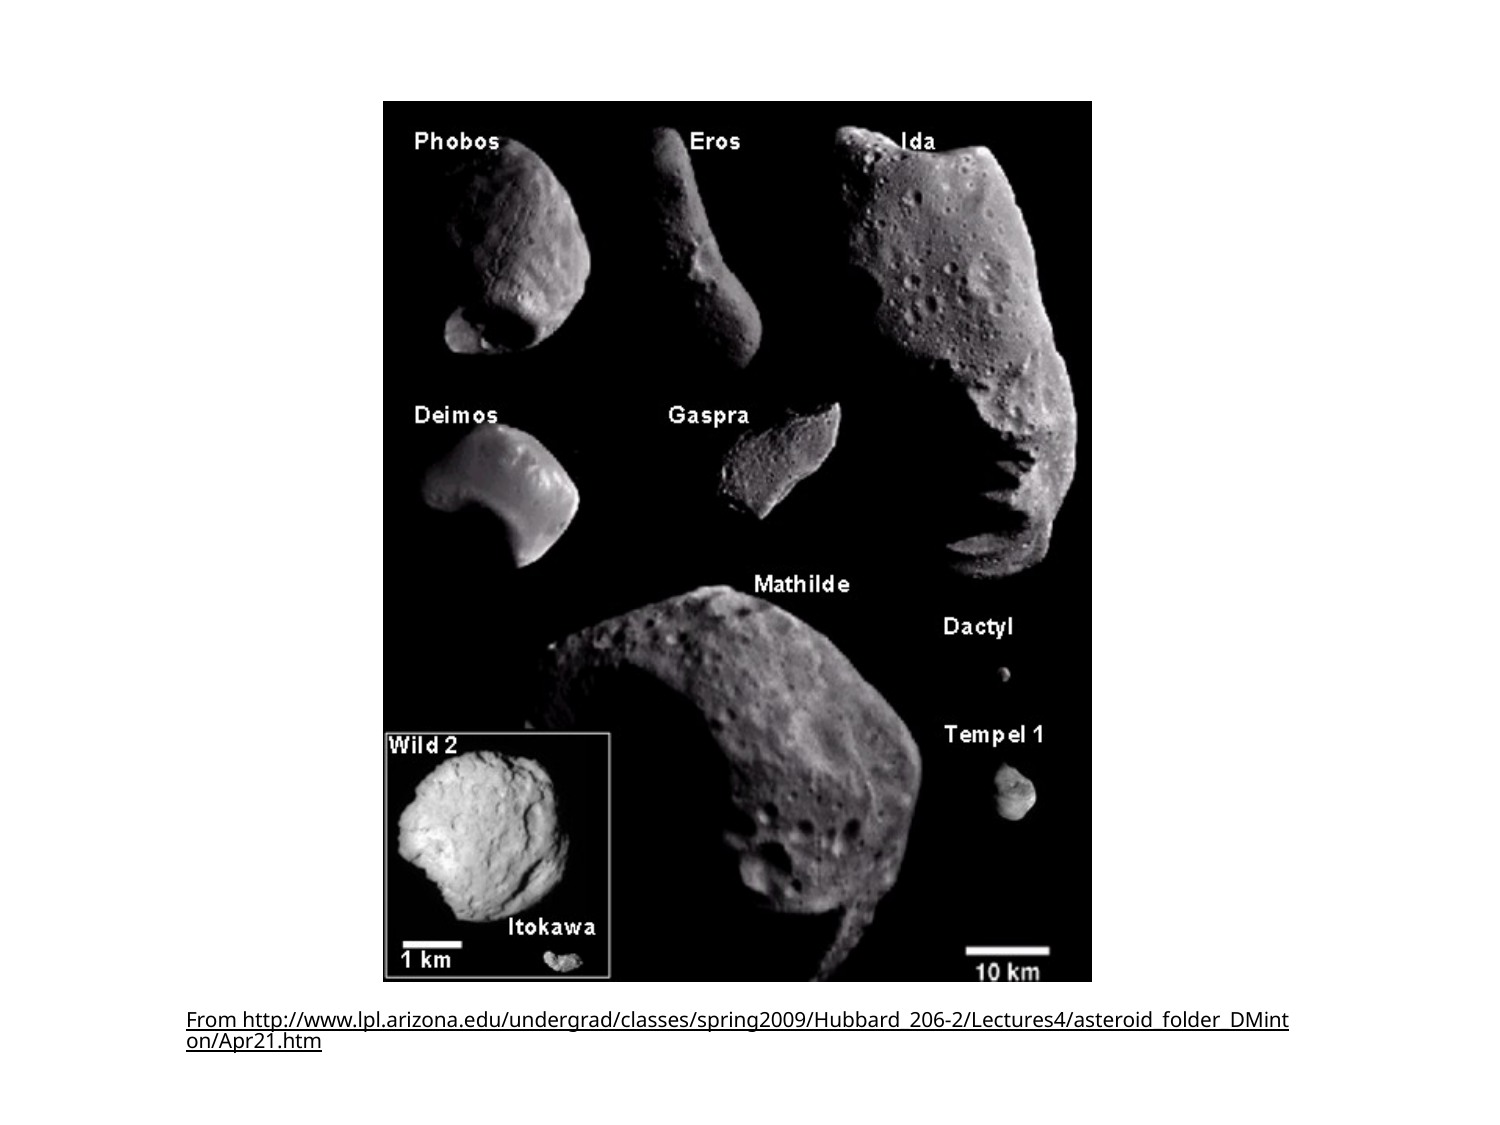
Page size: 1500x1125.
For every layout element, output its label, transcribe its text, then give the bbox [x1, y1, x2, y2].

picture [383, 101, 1092, 982]
text_box From http://www.lpl.arizona.edu/undergrad/classes/spring2009/Hubbard_206-2/Lectures4/asteroid_folder_DMinton/Apr21.htm [171, 999, 1311, 1068]
